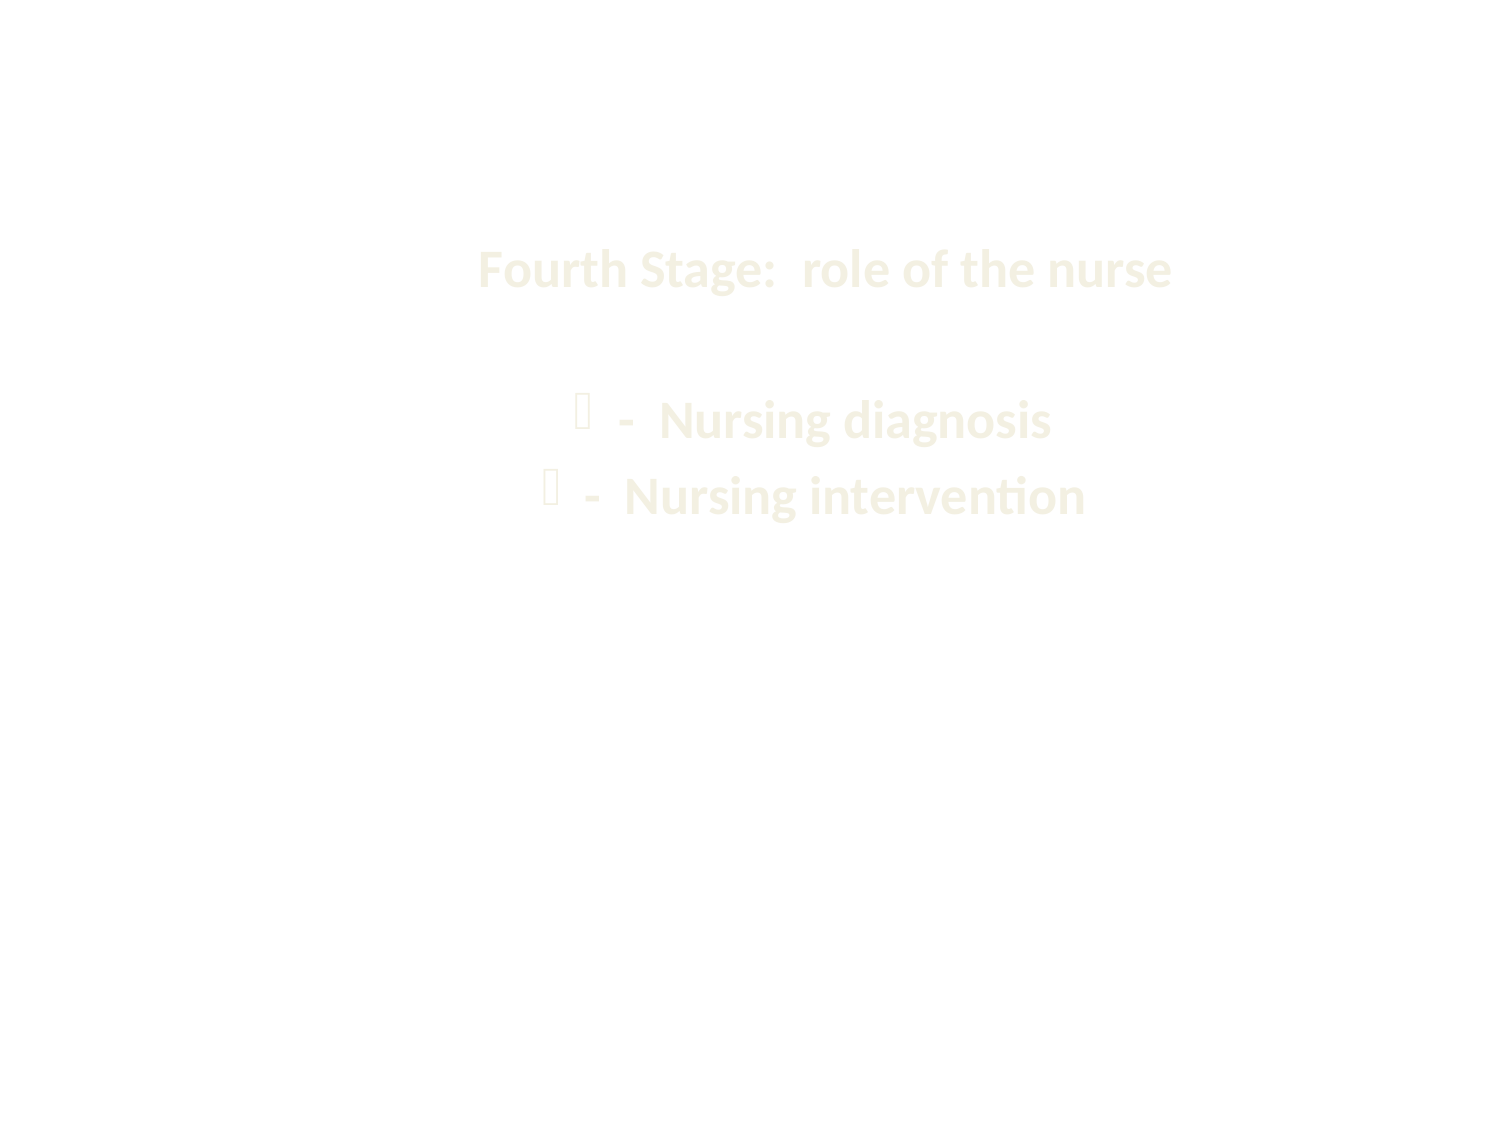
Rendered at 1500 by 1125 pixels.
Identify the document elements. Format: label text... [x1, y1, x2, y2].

subtitle Fourth Stage: role of the nurse - Nursing diagnosis - Nursing intervention [225, 149, 1440, 613]
